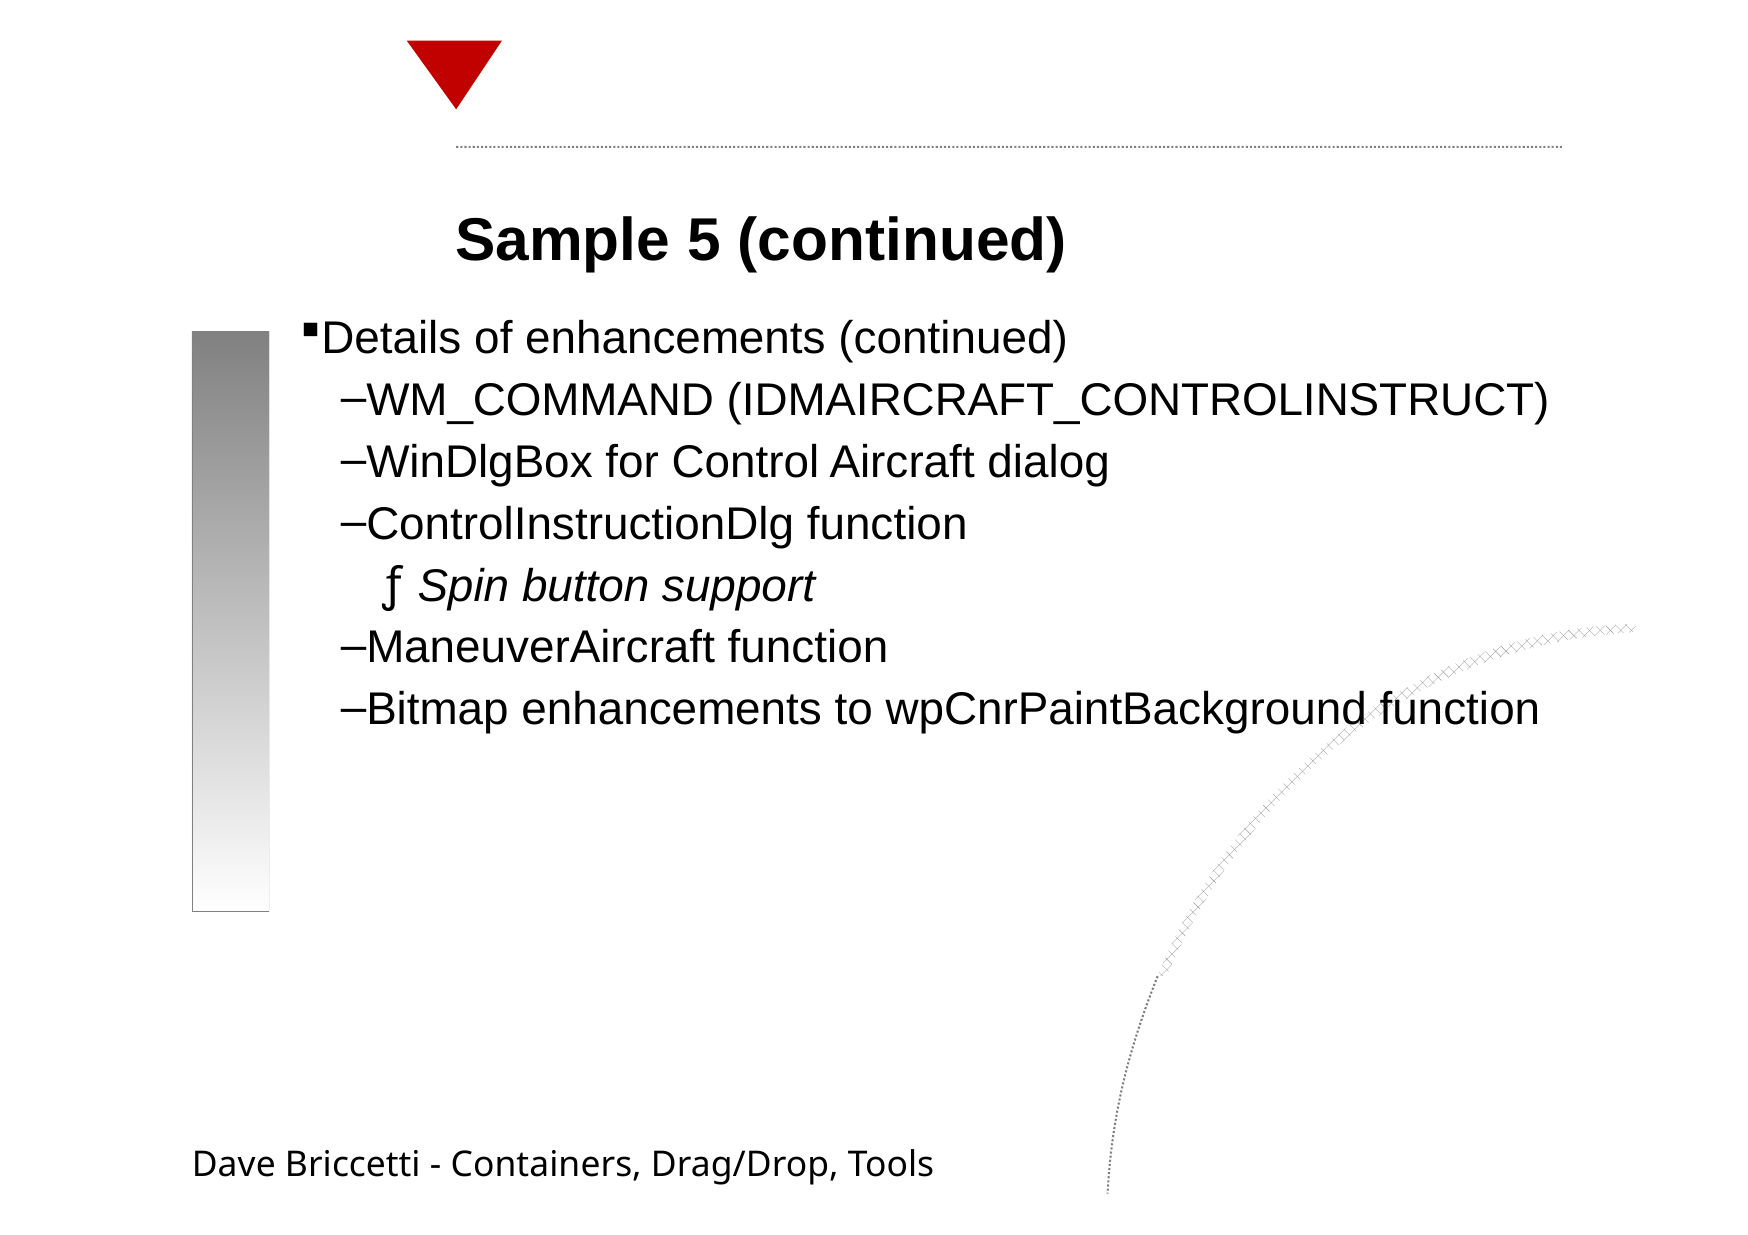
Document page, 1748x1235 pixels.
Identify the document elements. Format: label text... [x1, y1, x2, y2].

text_box Sample 5 (continued) [455, 200, 1568, 273]
text_box Dave Briccetti - Containers, Drag/Drop, Tools [191, 1141, 1505, 1184]
text_box Details of enhancements (continued) WM_COMMAND (IDMAIRCRAFT_CONTROLINSTRUCT) WinDlgBox for Control Aircraft dialog ControlInstructionDlg function Spin button support ManeuverAircraft function Bitmap enhancements to wpCnrPaintBackground function [300, 307, 1561, 734]
text_box [1561, 624, 1636, 642]
text_box [406, 40, 503, 110]
text_box [1157, 734, 1353, 977]
text_box [1112, 976, 1158, 1141]
text_box [191, 331, 270, 912]
